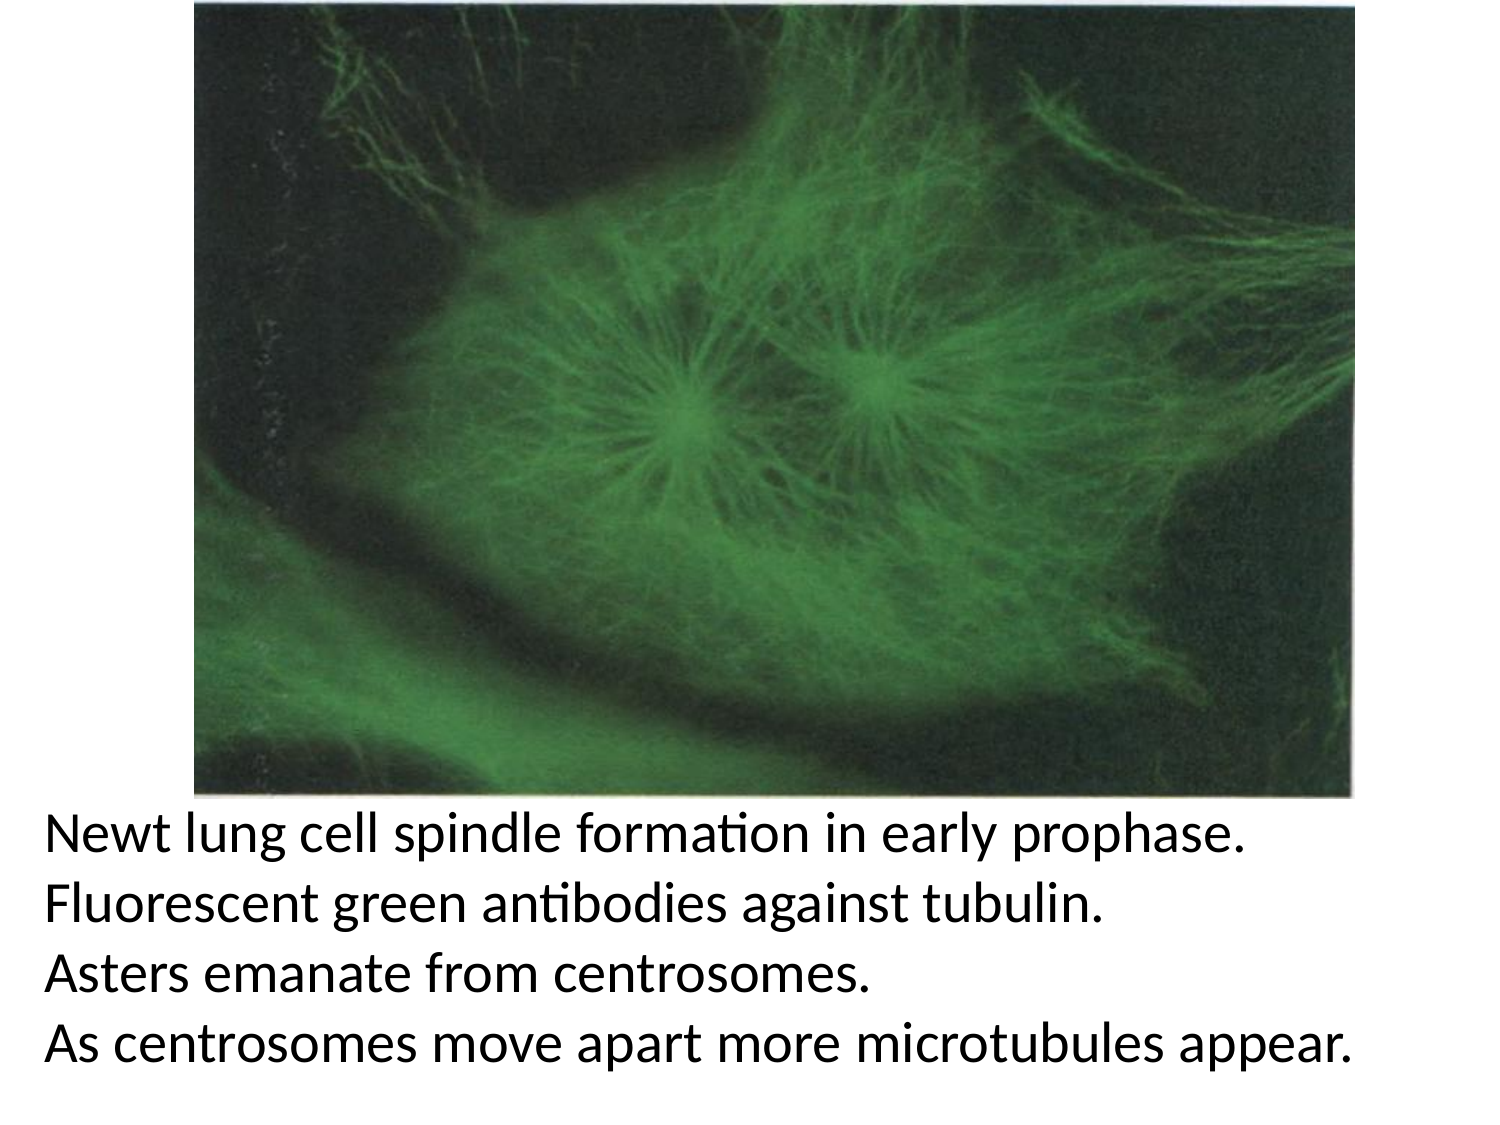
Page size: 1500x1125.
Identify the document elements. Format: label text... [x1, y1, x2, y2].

text_box Newt lung cell spindle formation in early prophase. Fluorescent green antibodies against tubulin. Asters emanate from centrosomes. As centrosomes move apart more microtubules appear. [29, 786, 1500, 1082]
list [194, 0, 1355, 799]
